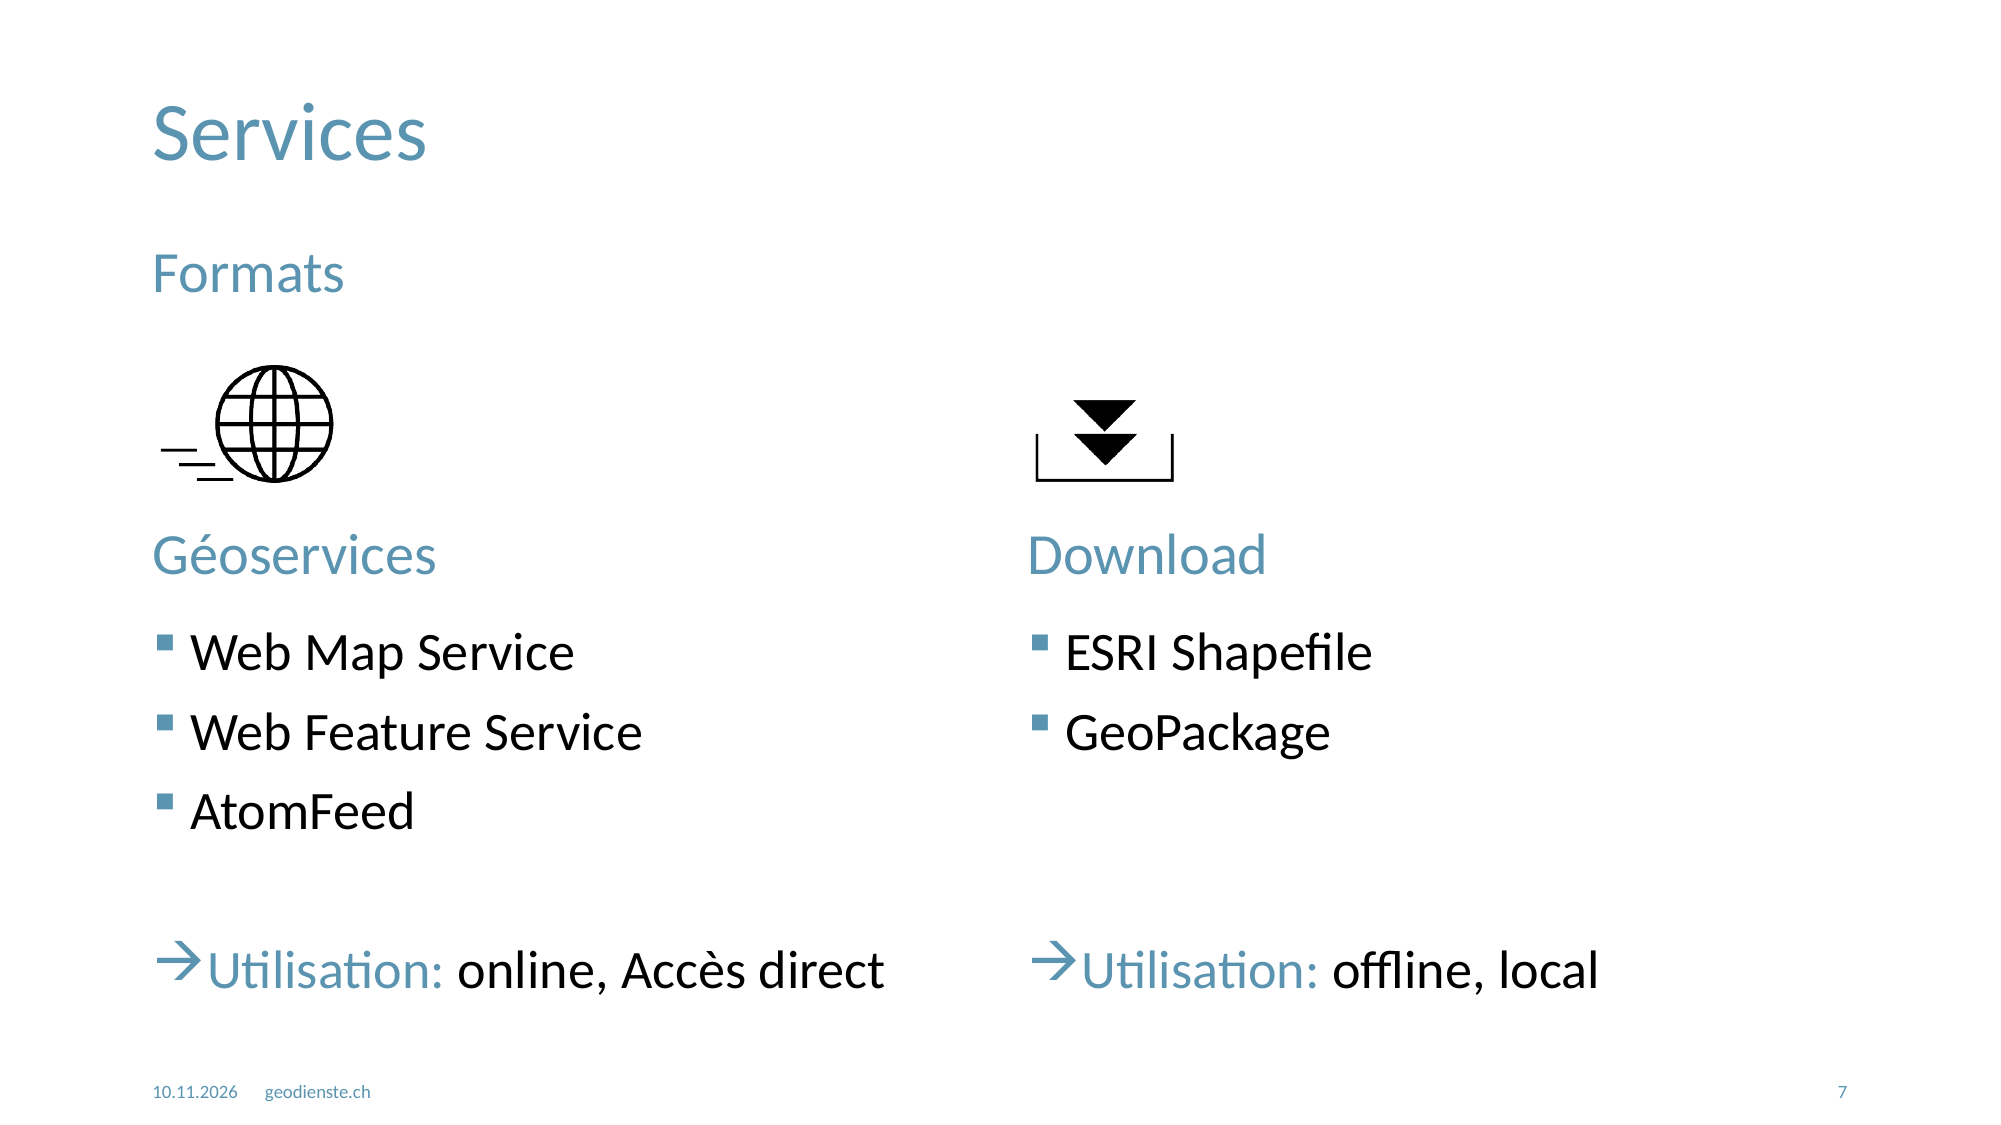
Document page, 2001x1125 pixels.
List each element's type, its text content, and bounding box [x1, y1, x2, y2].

slide_number 7 [1412, 1061, 1863, 1122]
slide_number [137, 1061, 249, 1122]
title Services [137, 81, 1863, 208]
list Web Map Service Web Feature Service AtomFeed Utilisation: online, Accès direct [137, 616, 984, 1125]
list Géoservices [137, 518, 984, 595]
list ESRI Shapefile GeoPackage Utilisation: offline, local [1012, 616, 1863, 1125]
picture [974, 334, 1235, 531]
footer geodienste.ch [249, 1061, 588, 1122]
list Download [1012, 518, 1863, 595]
text_box Formats [137, 235, 984, 313]
picture [139, 311, 400, 508]
